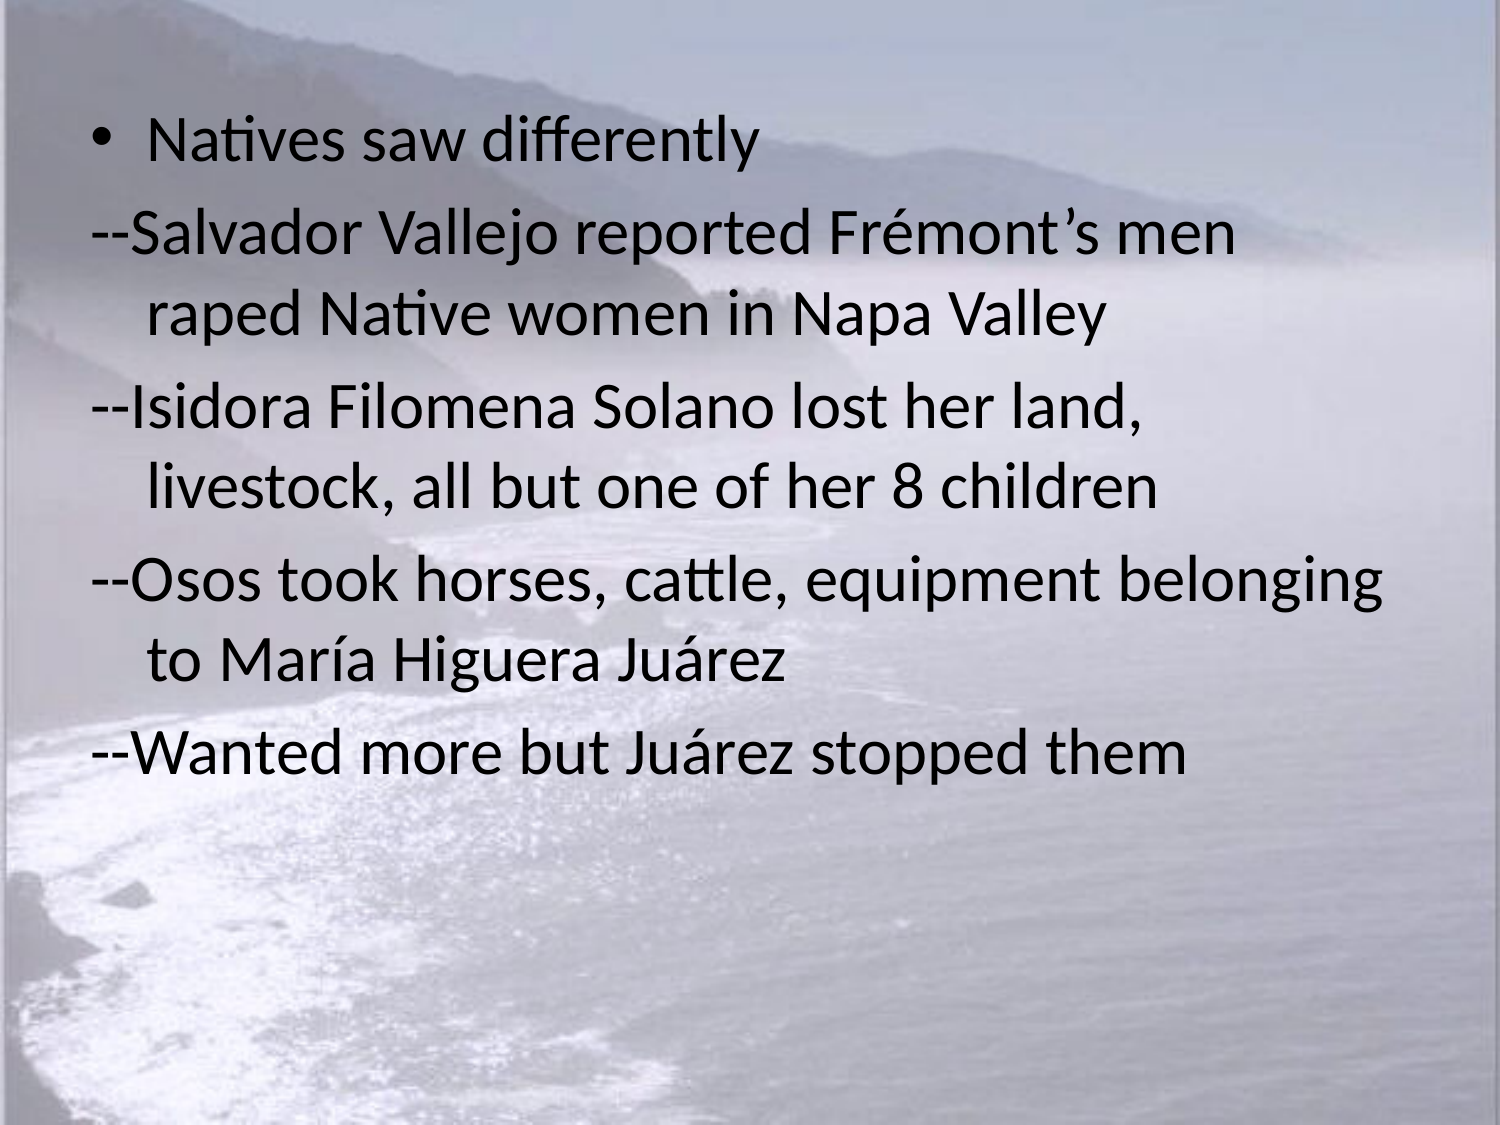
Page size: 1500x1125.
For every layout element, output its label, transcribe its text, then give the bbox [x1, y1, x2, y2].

list Natives saw differently --Salvador Vallejo reported Frémont’s men raped Native women in Napa Valley --Isidora Filomena Solano lost her land, livestock, all but one of her 8 children --Osos took horses, cattle, equipment belonging to María Higuera Juárez --Wanted more but Juárez stopped them [75, 87, 1425, 1005]
picture [0, 0, 1500, 1125]
